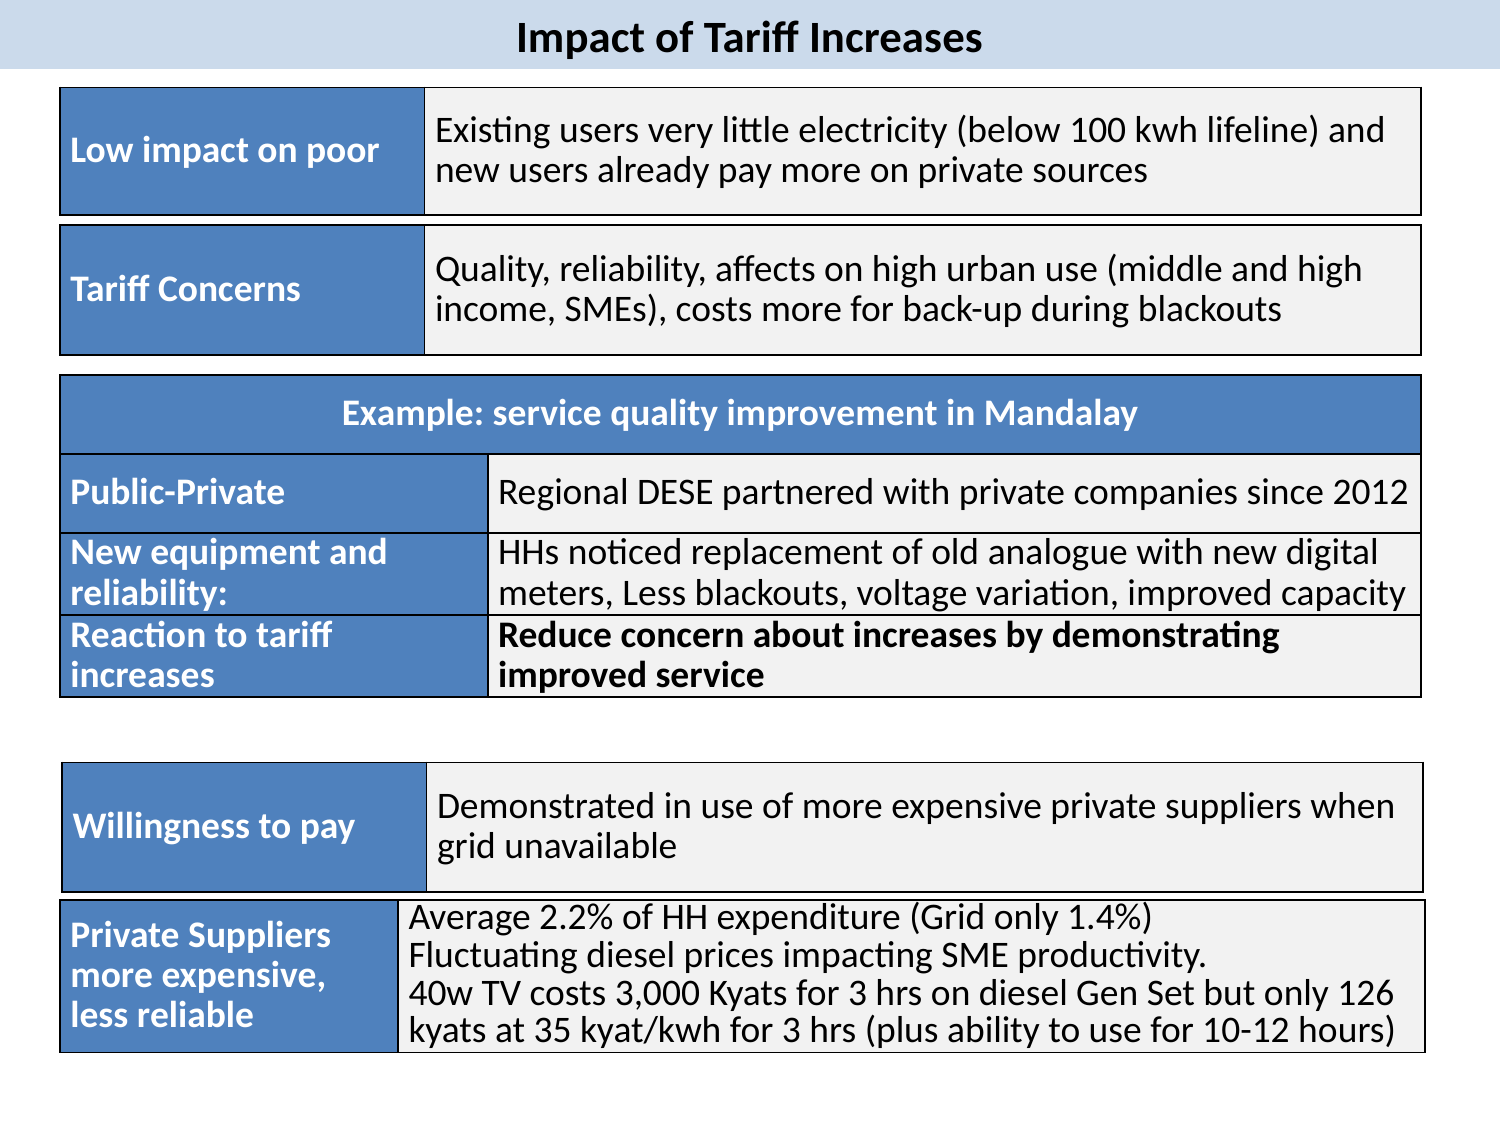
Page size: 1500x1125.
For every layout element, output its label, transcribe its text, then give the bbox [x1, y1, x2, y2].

table_header Quality, reliability, affects on high urban use (middle and high income, SMEs), costs more for back-up during blackouts [425, 226, 1420, 354]
table_header Private Suppliers more expensive, less reliable [61, 901, 397, 1052]
table_header Example: service quality improvement in Mandalay [61, 376, 1420, 453]
table_header Existing users very little electricity (below 100 kwh lifeline) and new users already pay more on private sources [425, 88, 1420, 214]
table_cell New equipment and reliability: [61, 534, 487, 614]
table_header Low impact on poor [61, 88, 424, 214]
table_cell Reduce concern about increases by demonstrating improved service [489, 616, 1420, 696]
table_header Demonstrated in use of more expensive private suppliers when grid unavailable [427, 763, 1422, 891]
table_header Tariff Concerns [61, 226, 424, 354]
table_cell Public-Private [61, 455, 487, 532]
table_header Willingness to pay [63, 763, 426, 891]
table_cell Reaction to tariff increases [61, 616, 487, 696]
table_cell HHs noticed replacement of old analogue with new digital meters, Less blackouts, voltage variation, improved capacity [489, 534, 1420, 614]
table_header Average 2.2% of HH expenditure (Grid only 1.4%) Fluctuating diesel prices impacting SME productivity. 40w TV costs 3,000 Kyats for 3 hrs on diesel Gen Set but only 126 kyats at 35 kyat/kwh for 3 hrs (plus ability to use for 10-12 hours) [399, 901, 1424, 1052]
table_cell Regional DESE partnered with private companies since 2012 [489, 455, 1420, 532]
text_box Impact of Tariff Increases [0, 0, 1500, 69]
